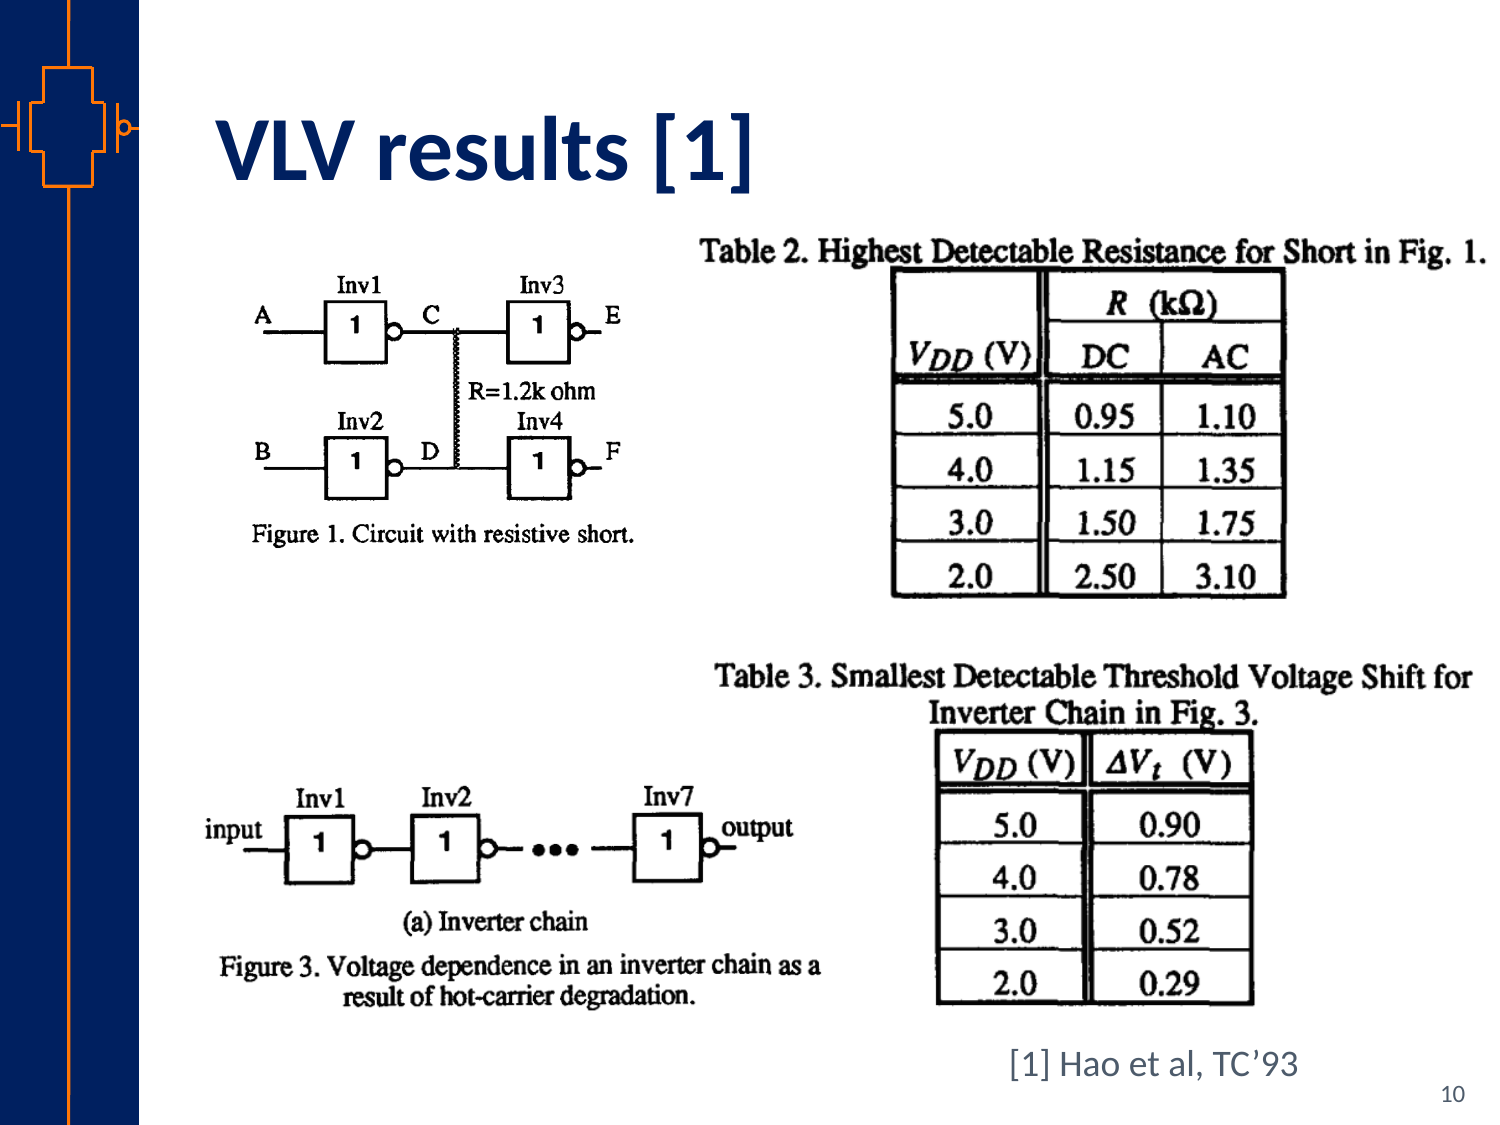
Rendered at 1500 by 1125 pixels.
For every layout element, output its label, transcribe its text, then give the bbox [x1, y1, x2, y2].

picture [151, 204, 1500, 1031]
slide_number 10 [1425, 1062, 1488, 1123]
title VLV results [1] [200, 18, 1388, 207]
picture [207, 251, 675, 570]
text_box [1] Hao et al, TC’93 [994, 1042, 1314, 1092]
